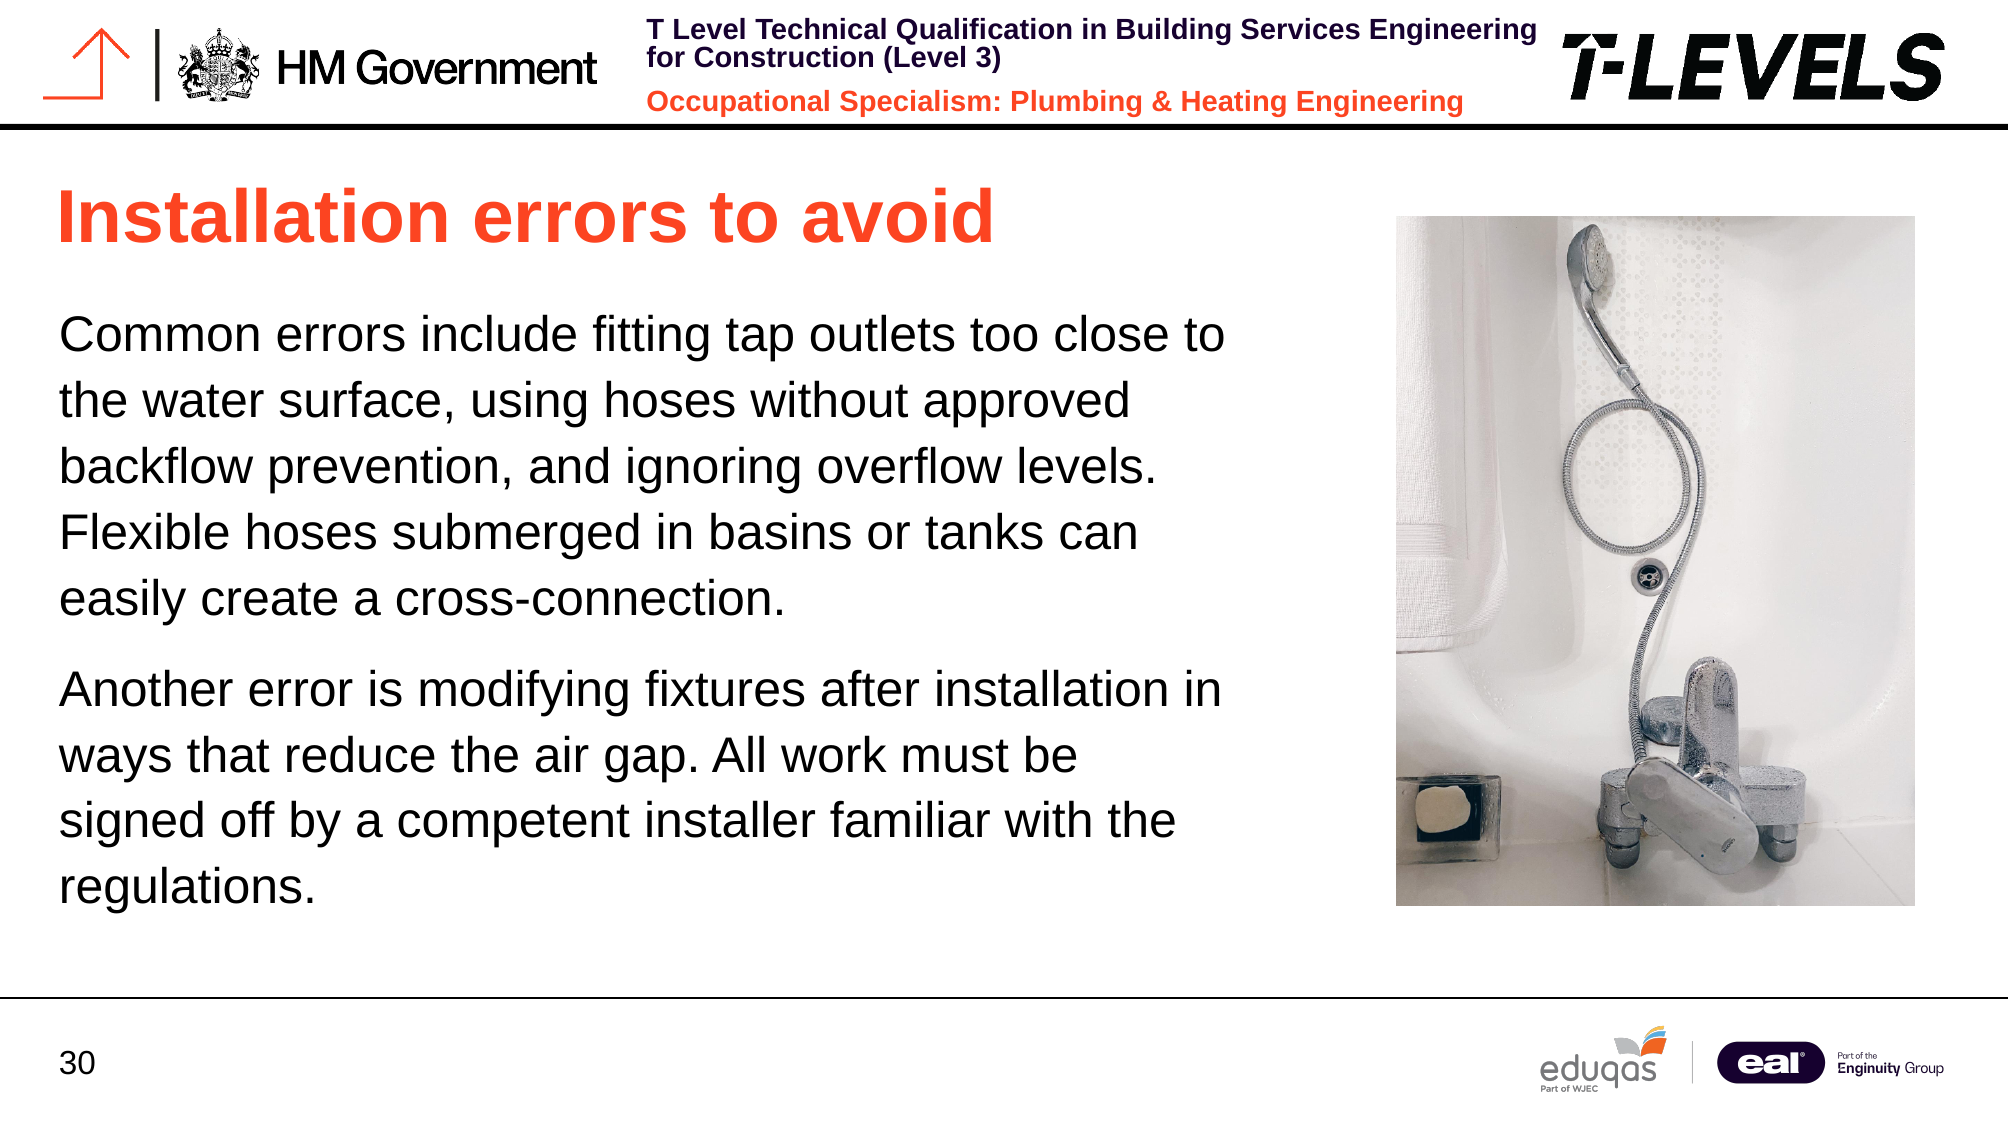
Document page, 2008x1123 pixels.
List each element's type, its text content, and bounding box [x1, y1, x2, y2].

picture [1535, 1021, 1949, 1097]
list Common errors include fitting tap outlets too close to the water surface, using hoses without approved backflow prevention, and ignoring overflow levels. Flexible hoses submerged in basins or tanks can easily create a cross-connection. Another error is modifying fixtures after installation in ways that reduce the air gap. All work must be signed off by a competent installer familiar with the regulations. [59, 295, 1233, 975]
picture [1543, 25, 1964, 108]
picture [38, 27, 136, 100]
title Installation errors to avoid [41, 111, 1949, 314]
picture [155, 28, 597, 102]
picture [1396, 215, 1915, 907]
